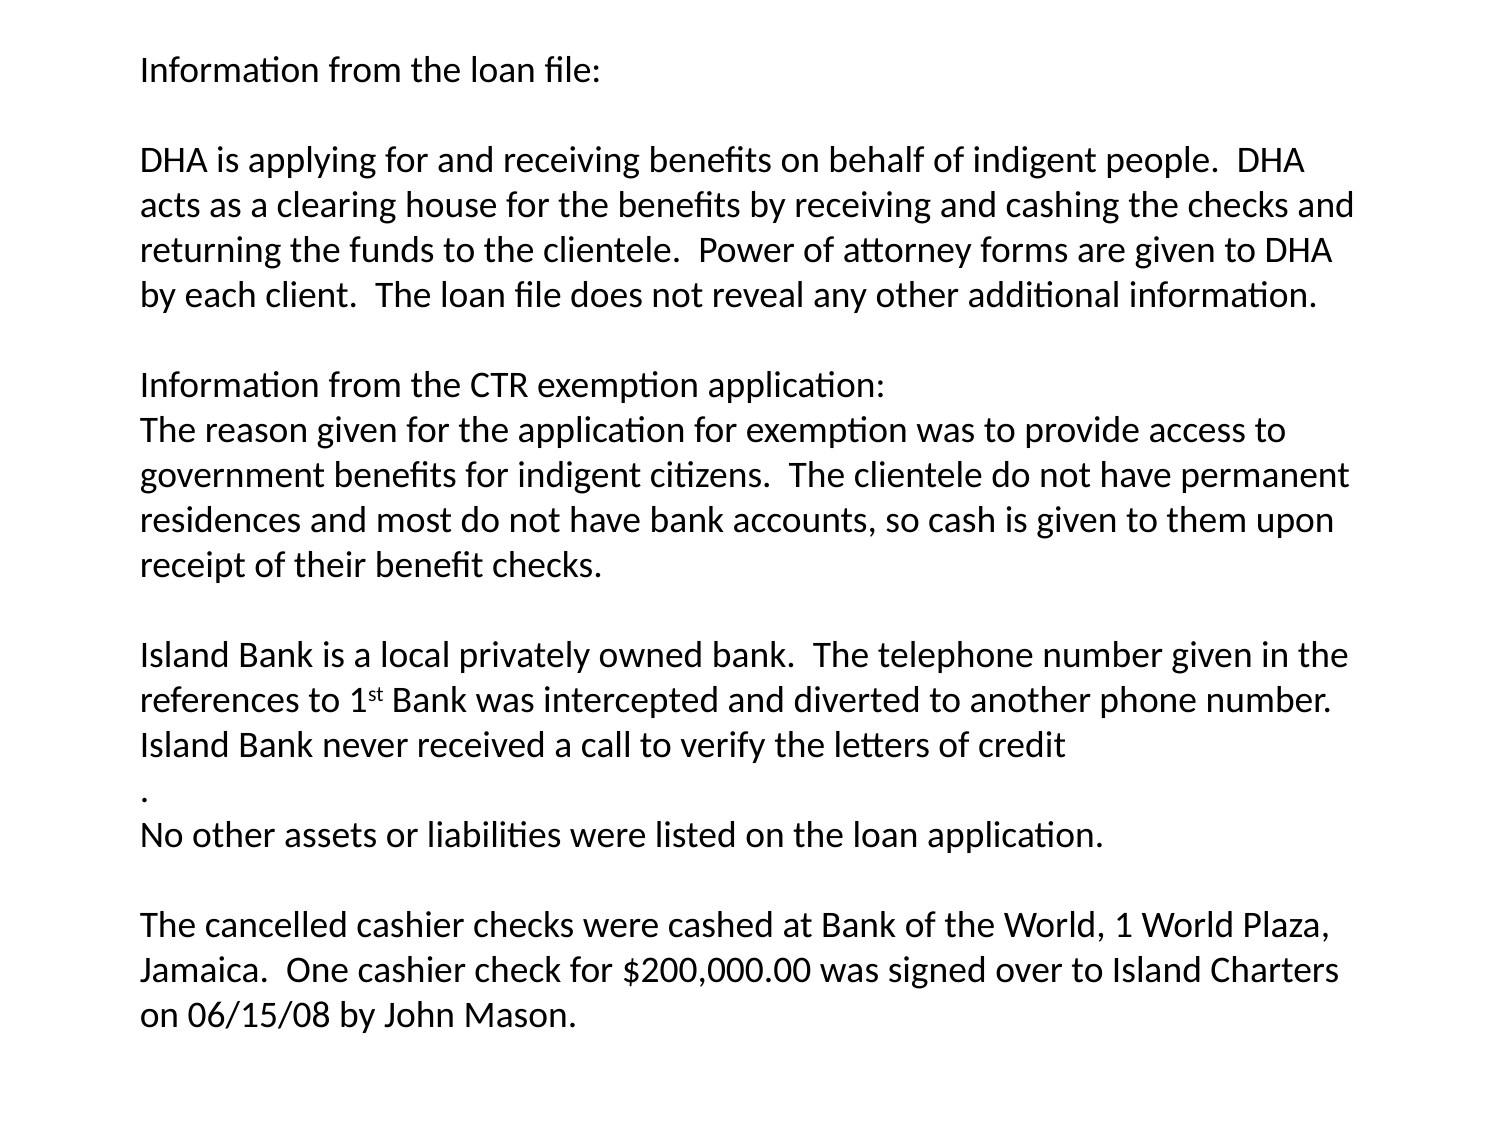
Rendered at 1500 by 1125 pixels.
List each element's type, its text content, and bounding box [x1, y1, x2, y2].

text_box Information from the loan file: DHA is applying for and receiving benefits on behalf of indigent people. DHA acts as a clearing house for the benefits by receiving and cashing the checks and returning the funds to the clientele. Power of attorney forms are given to DHA by each client. The loan file does not reveal any other additional information. Information from the CTR exemption application: The reason given for the application for exemption was to provide access to government benefits for indigent citizens. The clientele do not have permanent residences and most do not have bank accounts, so cash is given to them upon receipt of their benefit checks. Island Bank is a local privately owned bank. The telephone number given in the references to 1st Bank was intercepted and diverted to another phone number. Island Bank never received a call to verify the letters of credit . No other assets or liabilities were listed on the loan application. The cancelled cashier checks were cashed at Bank of the World, 1 World Plaza, Jamaica. One cashier check for $200,000.00 was signed over to Island Charters on 06/15/08 by John Mason. [125, 37, 1375, 1043]
